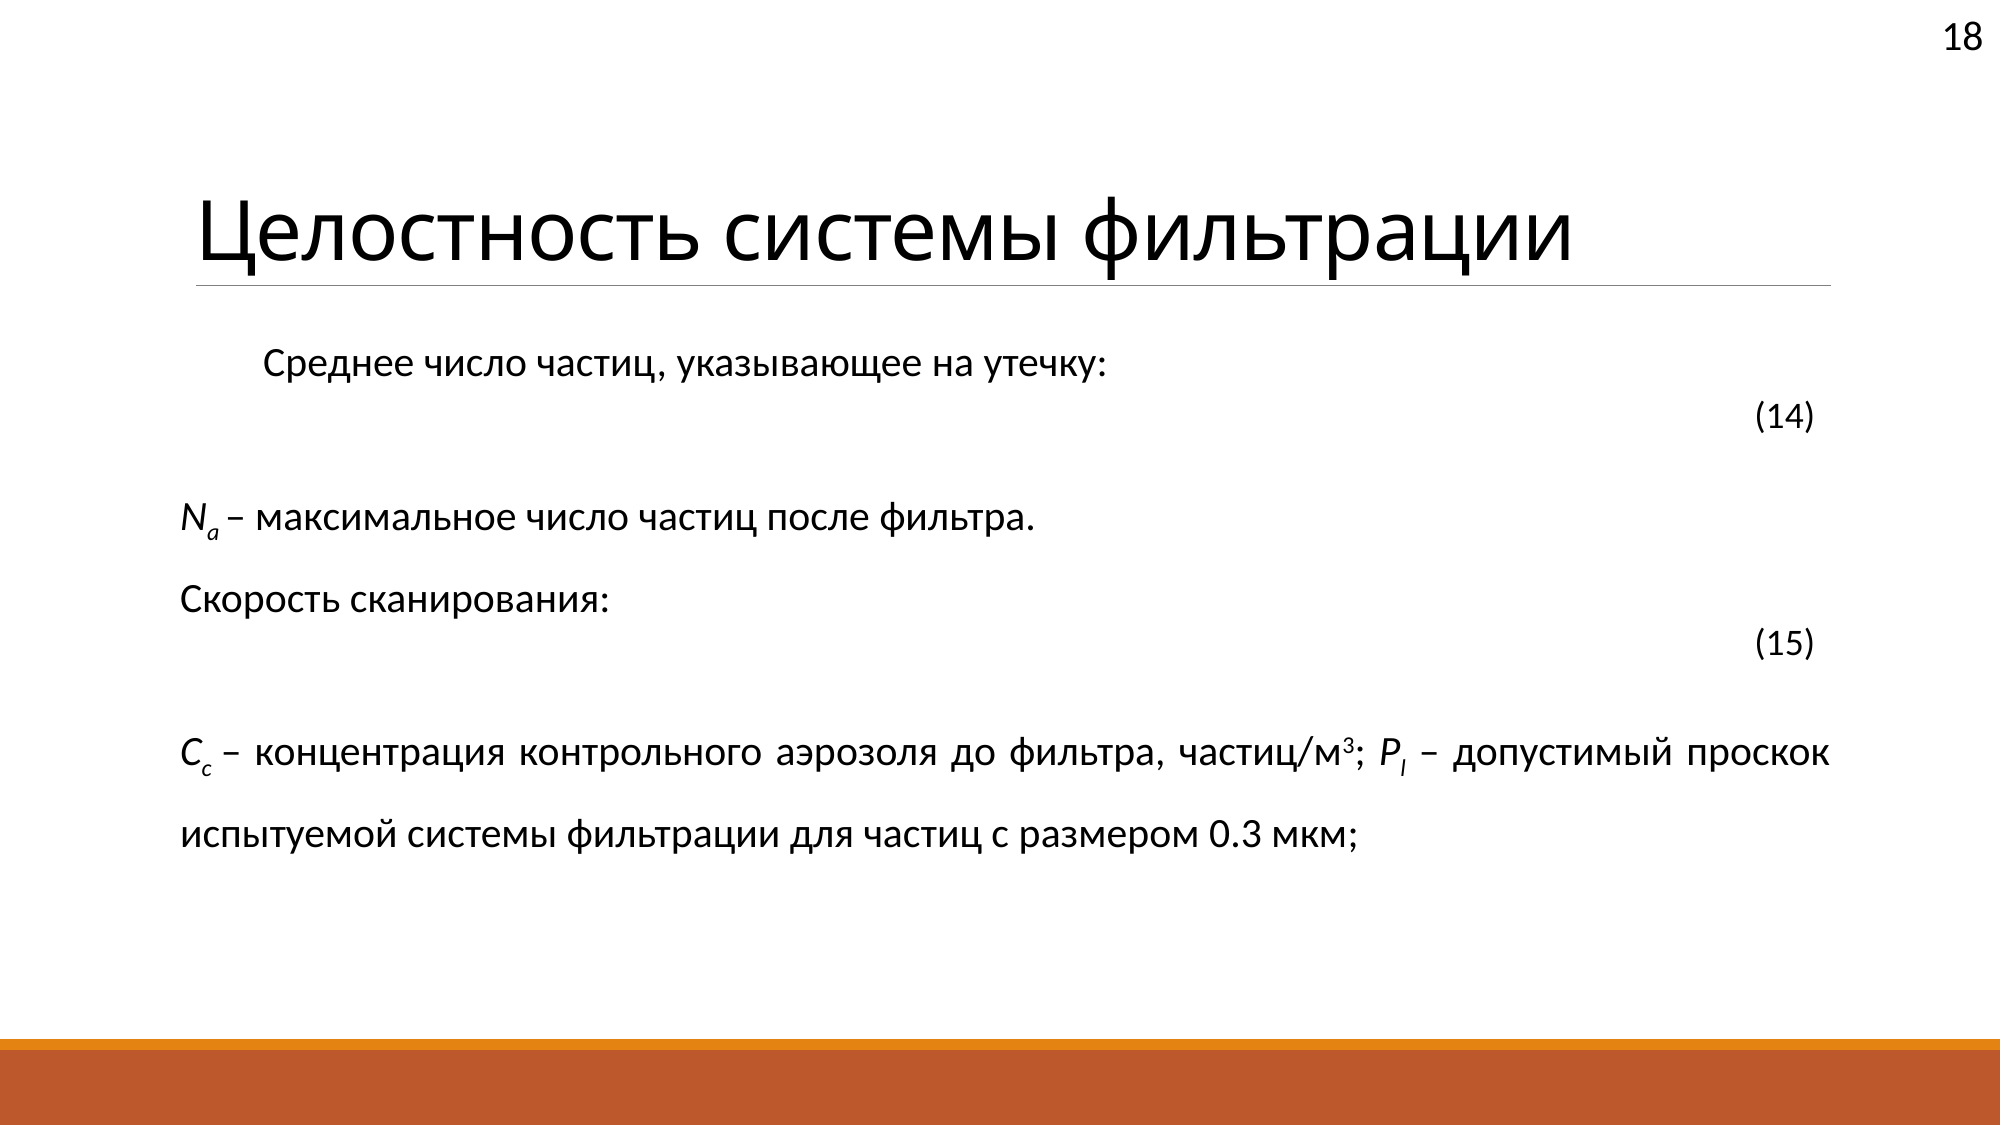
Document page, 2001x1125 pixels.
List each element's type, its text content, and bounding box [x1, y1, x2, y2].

list Среднее число частиц, указывающее на утечку: Na – максимальное число частиц после фильтра. Скорость сканирования: Сc – концентрация контрольного аэрозоля до фильтра, частиц/м3; Pl – допустимый проскок испытуемой системы фильтрации для частиц с размером 0.3 мкм; [180, 302, 1830, 963]
text_box 18 [1923, 1, 2000, 67]
title Целостность системы фильтрации [180, 47, 1830, 285]
